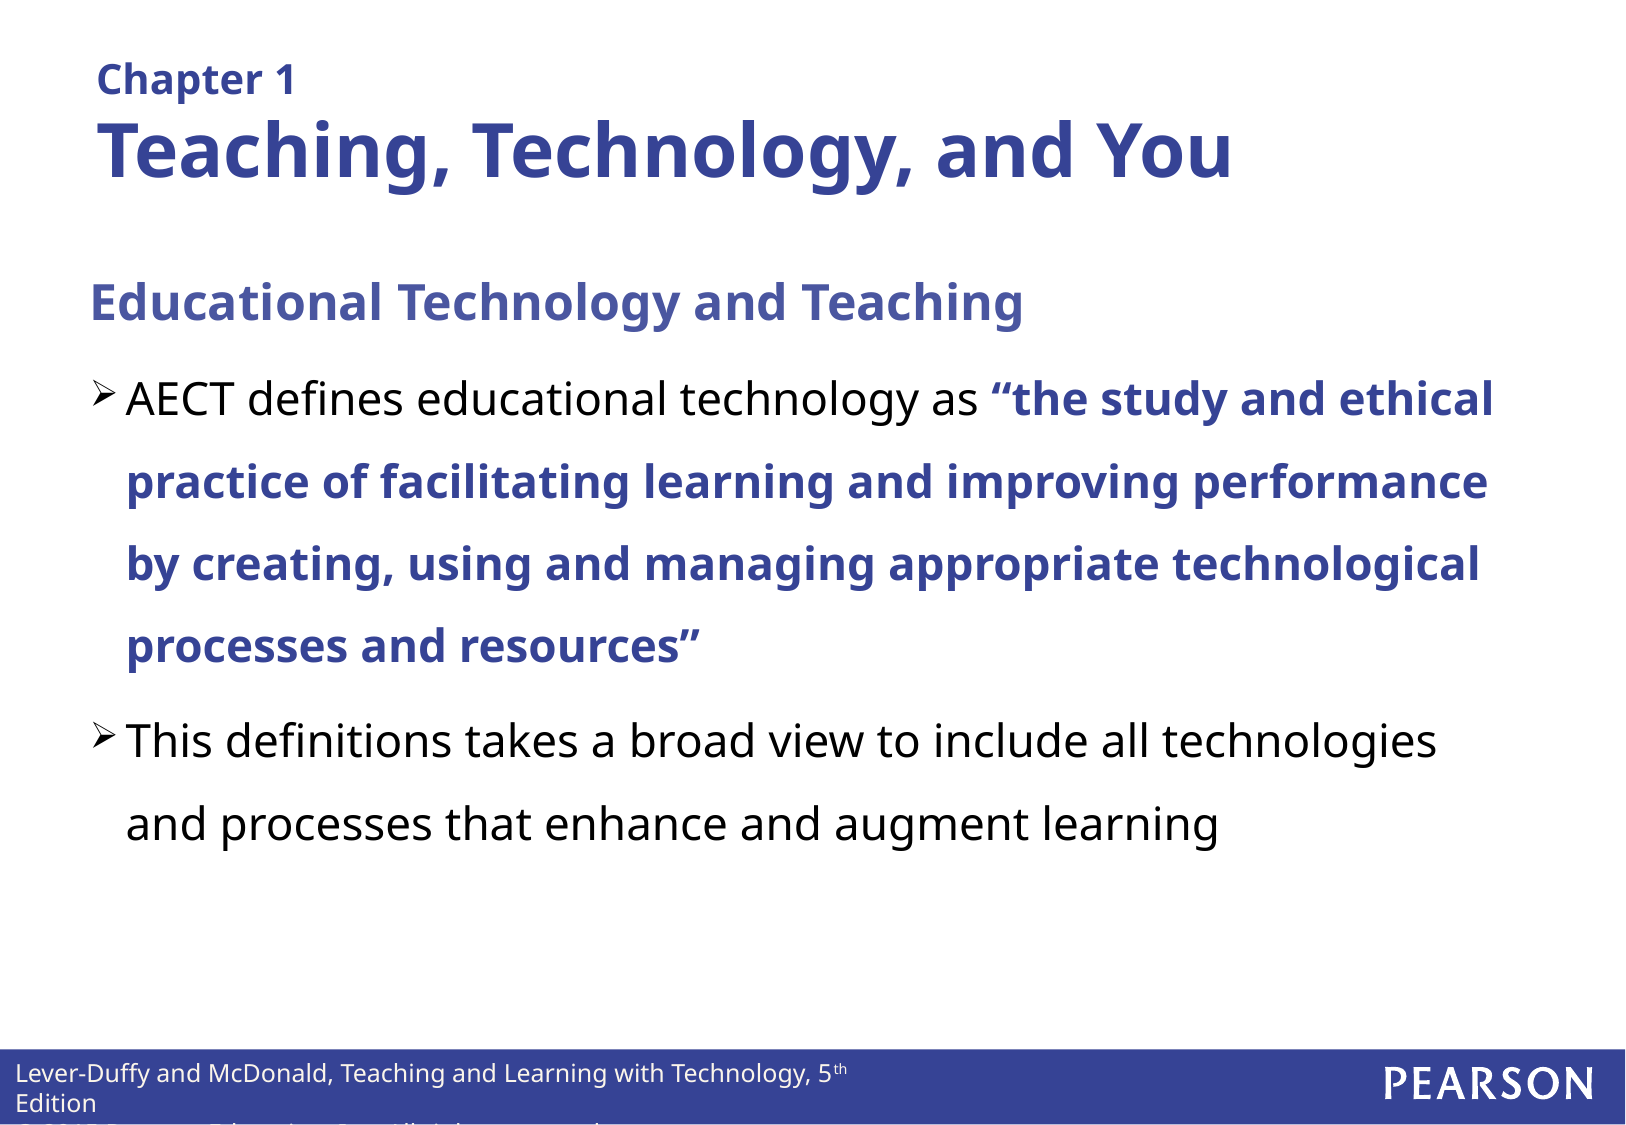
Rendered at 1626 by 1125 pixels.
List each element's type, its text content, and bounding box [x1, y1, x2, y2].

title Chapter 1 Teaching, Technology, and You [81, 45, 1544, 233]
list Educational Technology and Teaching AECT defines educational technology as “the study and ethical practice of facilitating learning and improving performance by creating, using and managing appropriate technological processes and resources” This definitions takes a broad view to include all technologies and processes that enhance and augment learning [75, 262, 1538, 1005]
